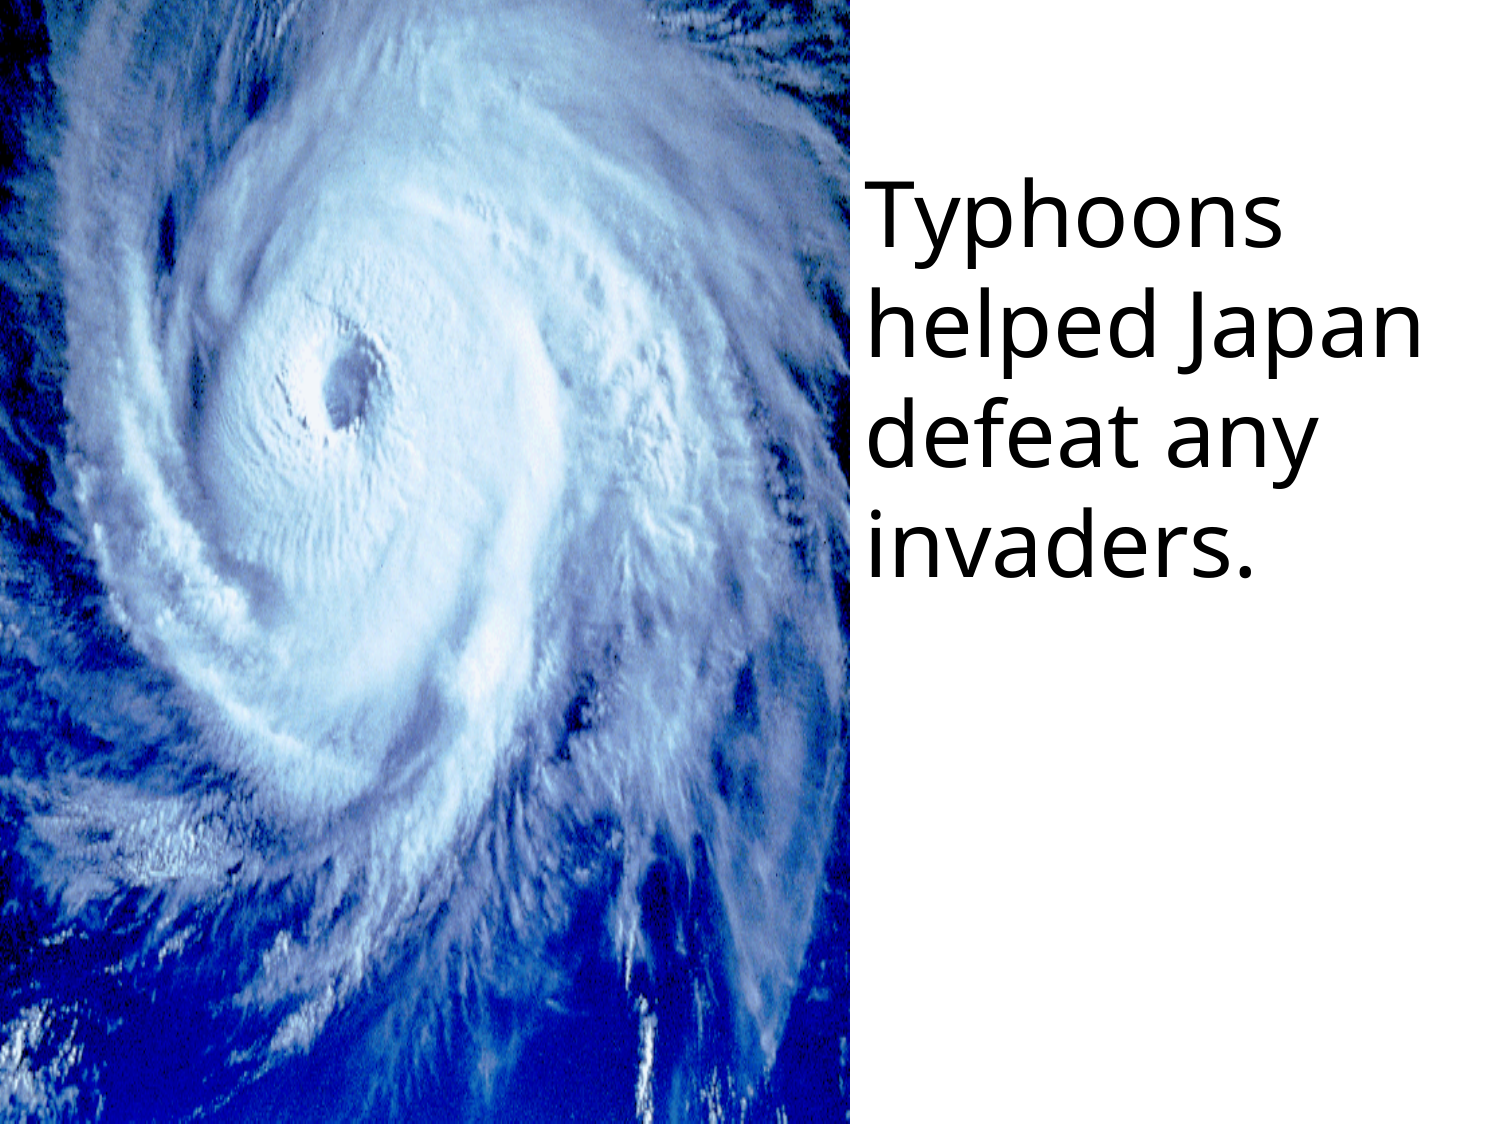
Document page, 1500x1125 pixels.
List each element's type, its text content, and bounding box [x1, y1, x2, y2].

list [0, 0, 851, 1124]
list Typhoons helped Japan defeat any invaders. [851, 0, 1500, 813]
